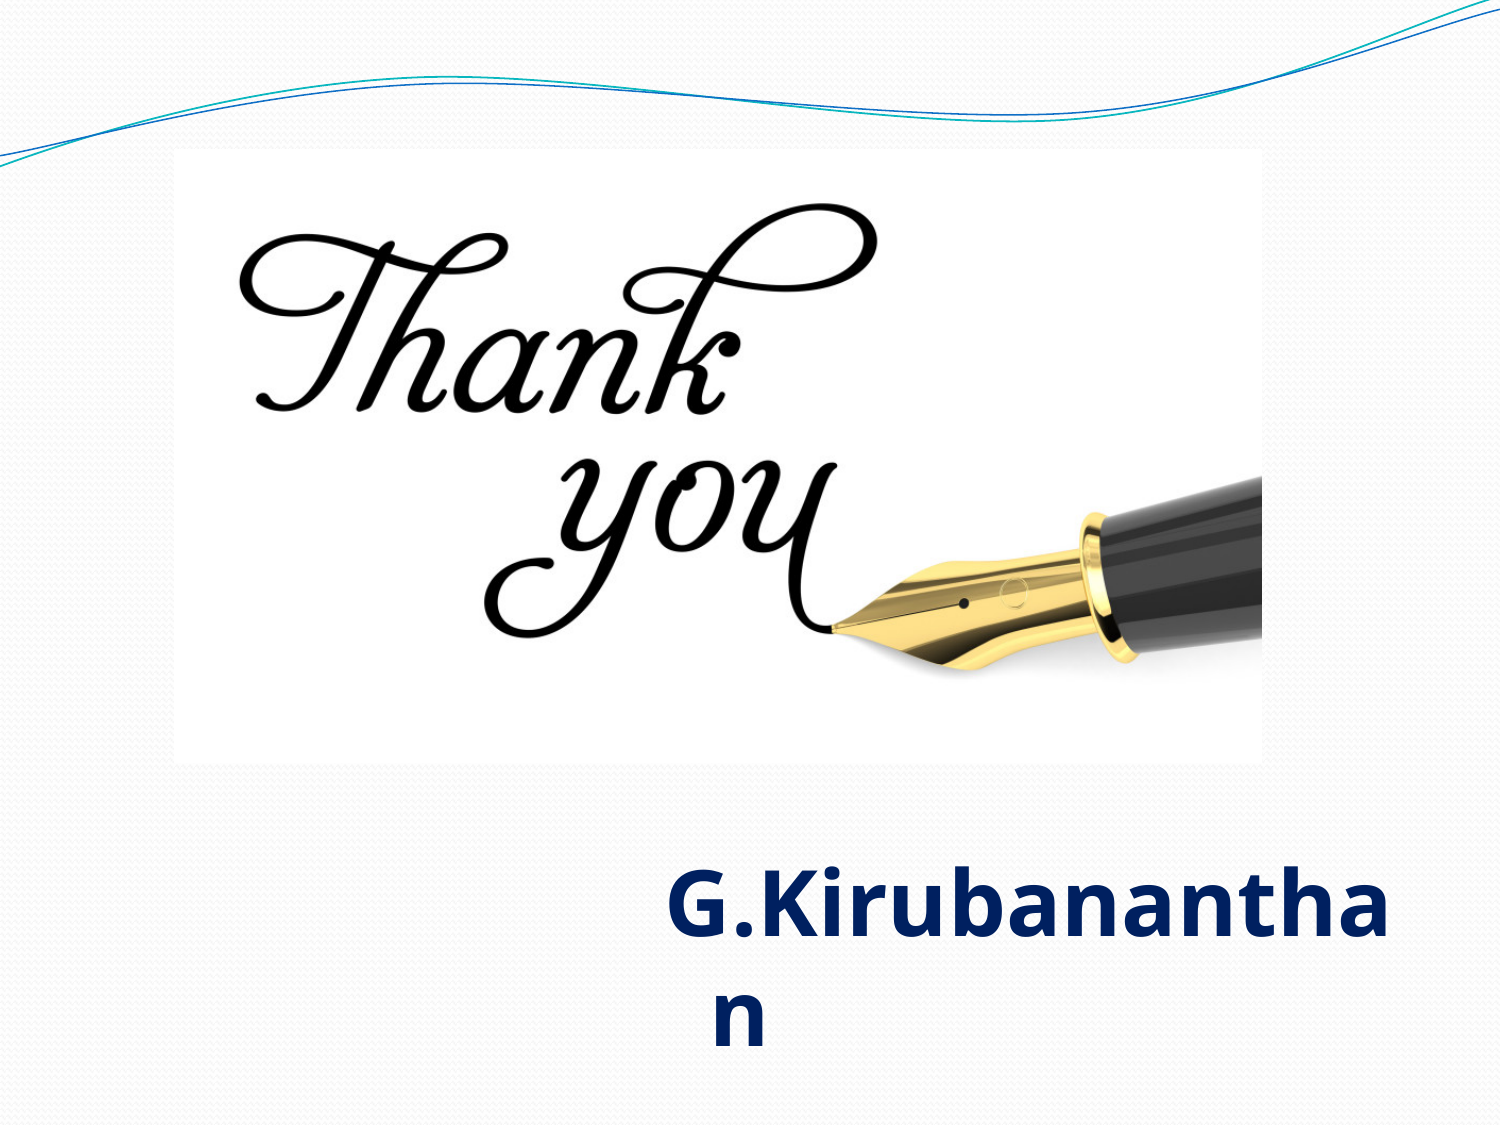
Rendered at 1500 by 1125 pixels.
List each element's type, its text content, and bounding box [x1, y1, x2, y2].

picture [174, 149, 1262, 763]
list G.Kirubananthan [650, 837, 1413, 985]
